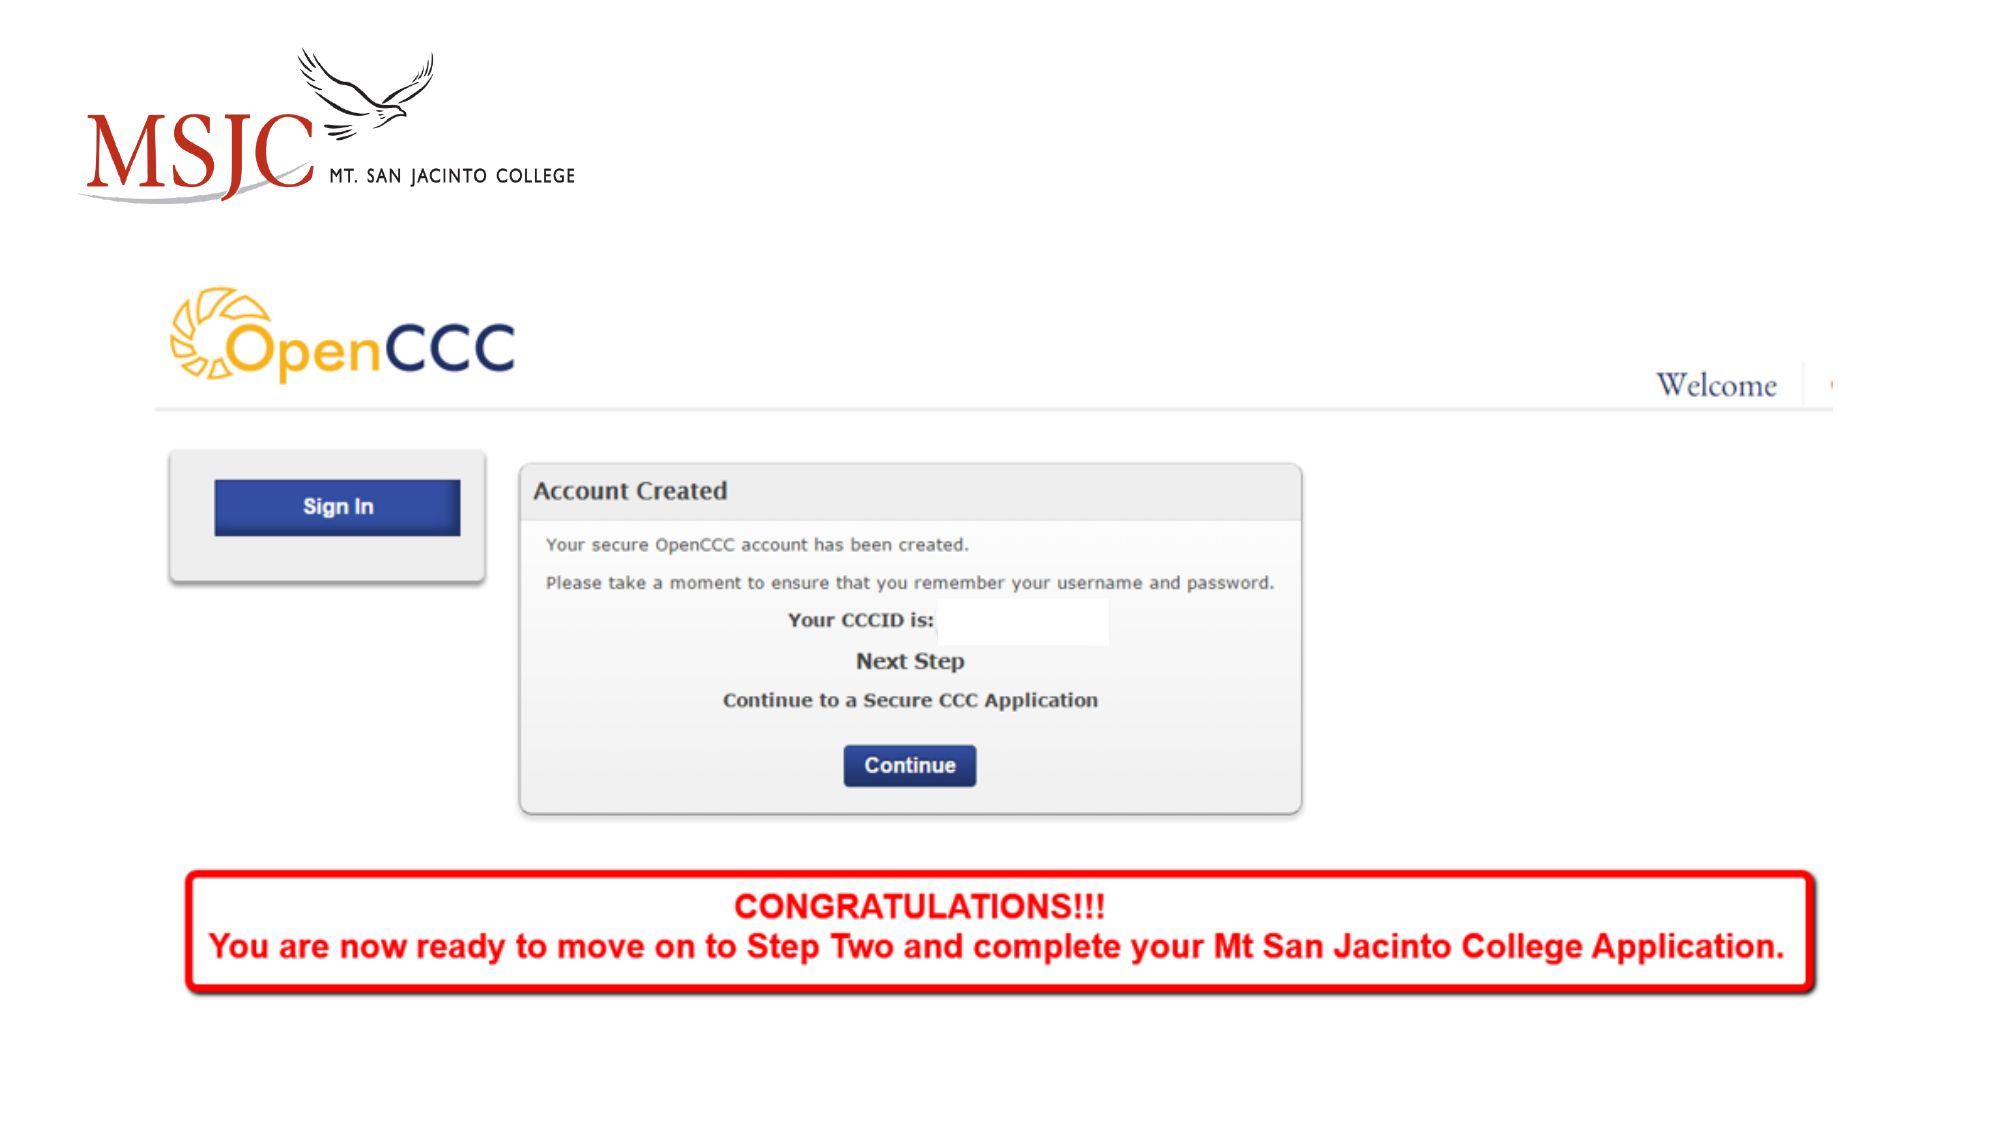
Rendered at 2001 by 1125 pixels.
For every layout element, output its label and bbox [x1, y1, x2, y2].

picture [152, 235, 1833, 1063]
picture [77, 47, 576, 204]
